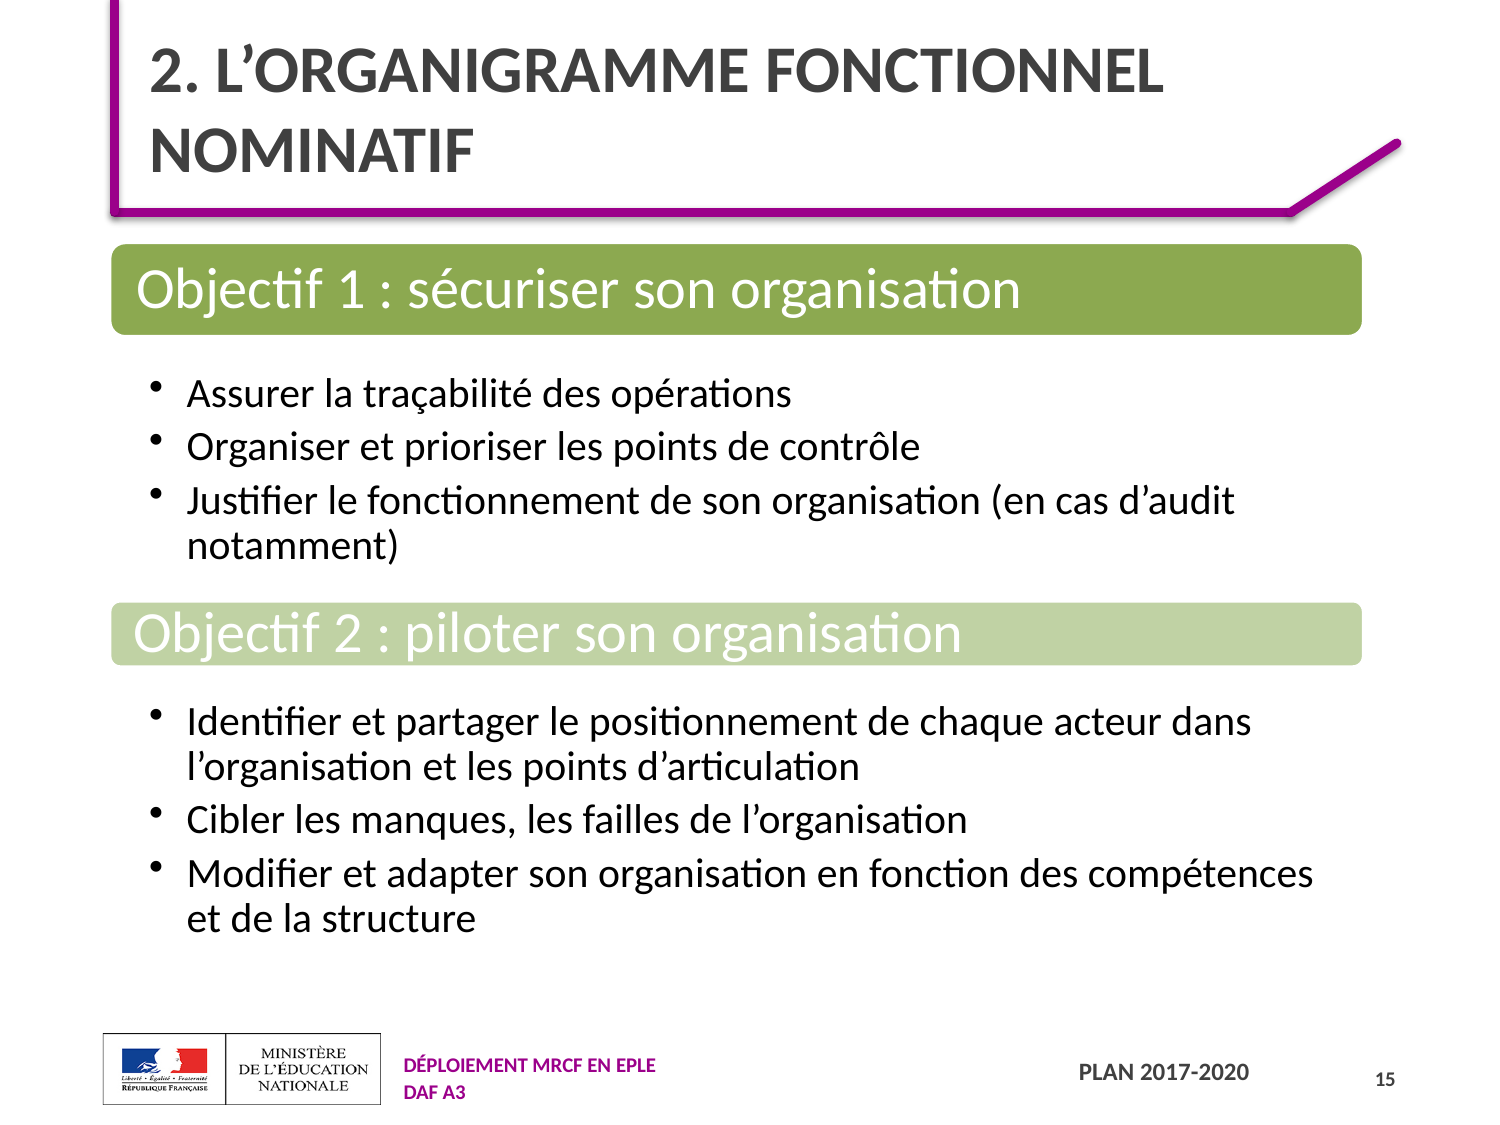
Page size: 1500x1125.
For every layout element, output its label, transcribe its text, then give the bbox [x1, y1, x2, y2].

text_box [109, 241, 1365, 987]
picture [102, 1033, 381, 1105]
slide_number 15 [1336, 1048, 1411, 1109]
title 2. l’organigramme fonctionnel nominatif [134, 0, 1489, 212]
